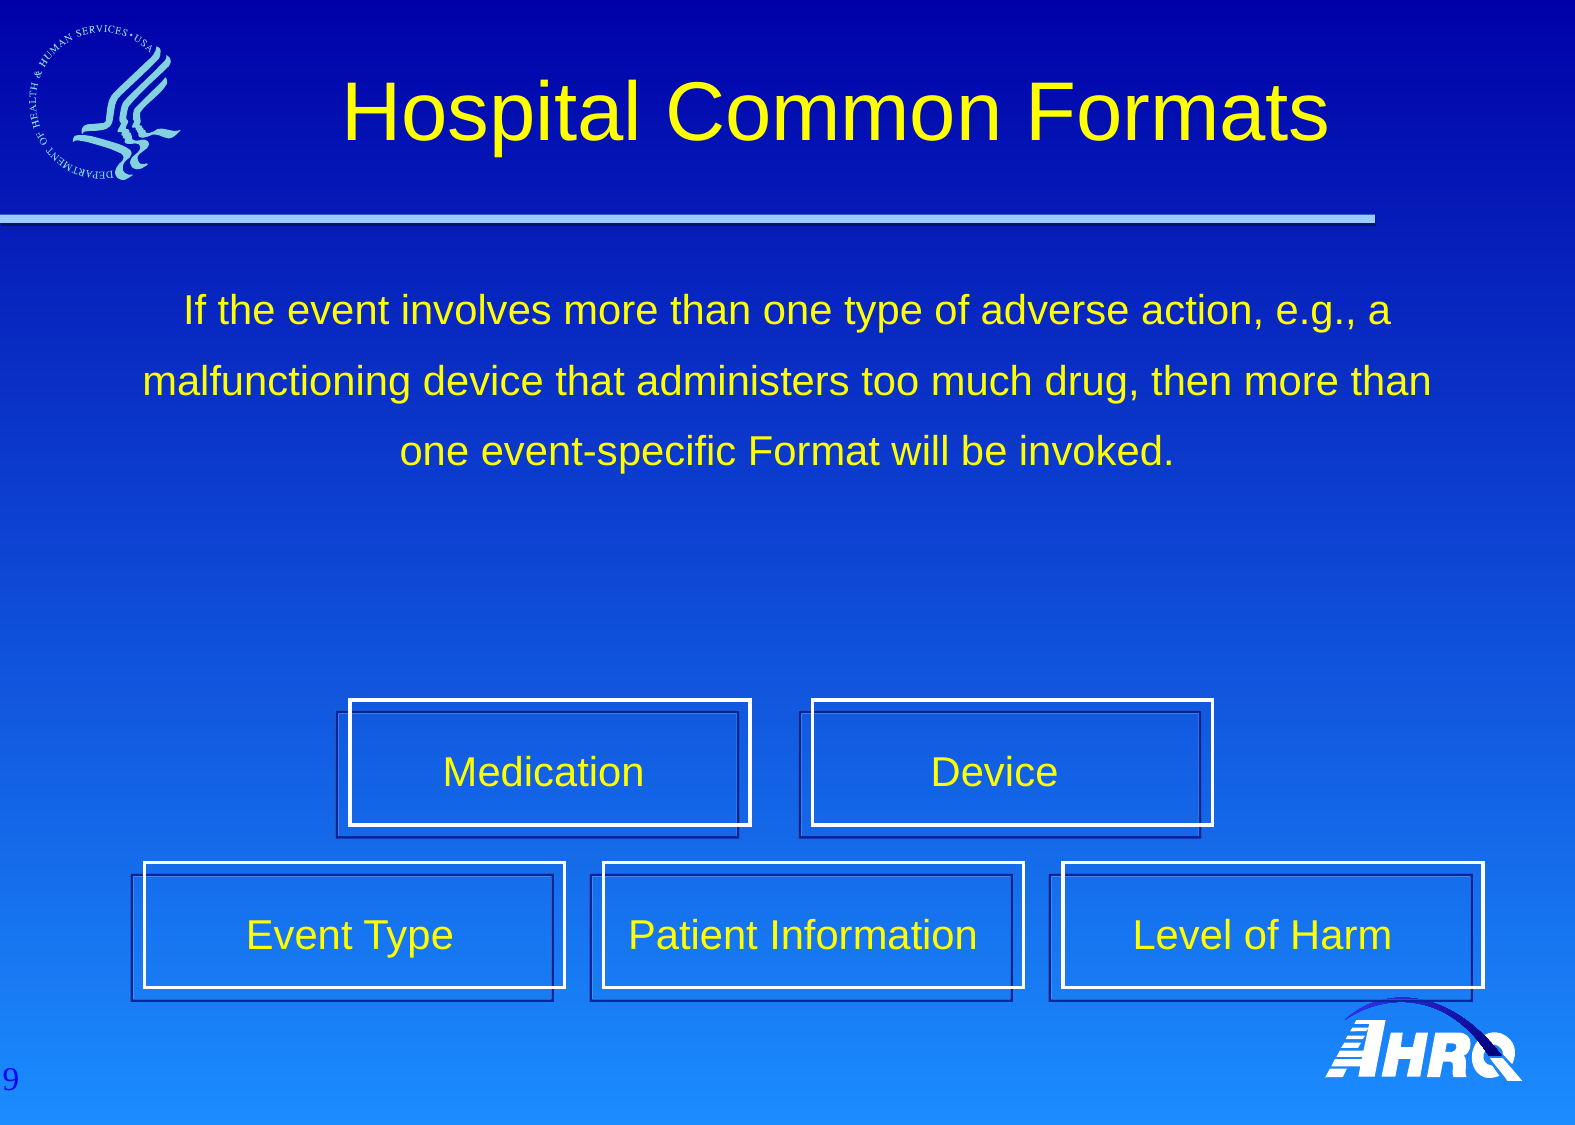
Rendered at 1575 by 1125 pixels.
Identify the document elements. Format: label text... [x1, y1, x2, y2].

text_box [262, 800, 657, 975]
text_box Medication [412, 737, 675, 803]
text_box [984, 862, 1142, 1013]
text_box [350, 699, 750, 825]
text_box [812, 699, 1213, 825]
text_box Patient Information [606, 900, 1000, 965]
text_box [603, 862, 1024, 988]
text_box Event Type [150, 900, 550, 965]
text_box [1062, 862, 1483, 988]
text_box If the event involves more than one type of adverse action, e.g., a malfunctioning device that administers too much drug, then more than one event-specific Format will be invoked. [127, 275, 1448, 482]
text_box Level of Harm [1062, 900, 1463, 965]
text_box Device [915, 737, 1074, 803]
text_box Hospital Common Formats [326, 50, 1347, 165]
text_box [144, 862, 565, 988]
